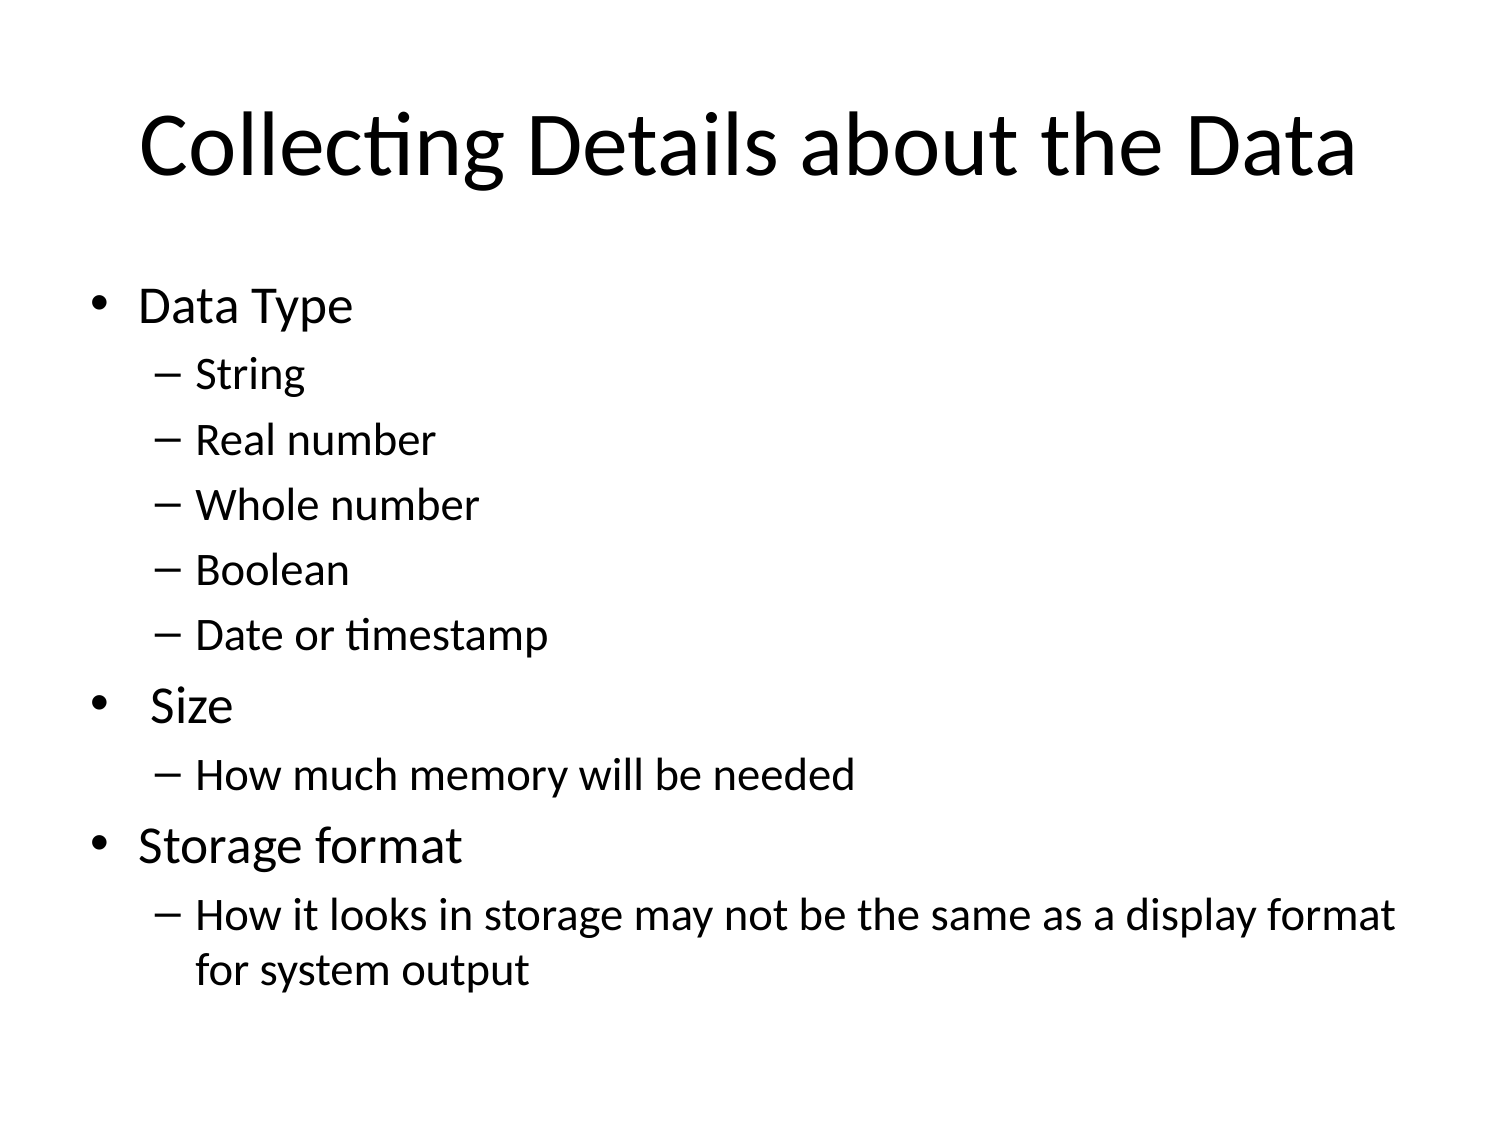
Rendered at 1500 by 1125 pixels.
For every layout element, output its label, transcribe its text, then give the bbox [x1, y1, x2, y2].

title Collecting Details about the Data [75, 45, 1425, 233]
list Data Type String Real number Whole number Boolean Date or timestamp Size How much memory will be needed Storage format How it looks in storage may not be the same as a display format for system output [75, 262, 1425, 1005]
